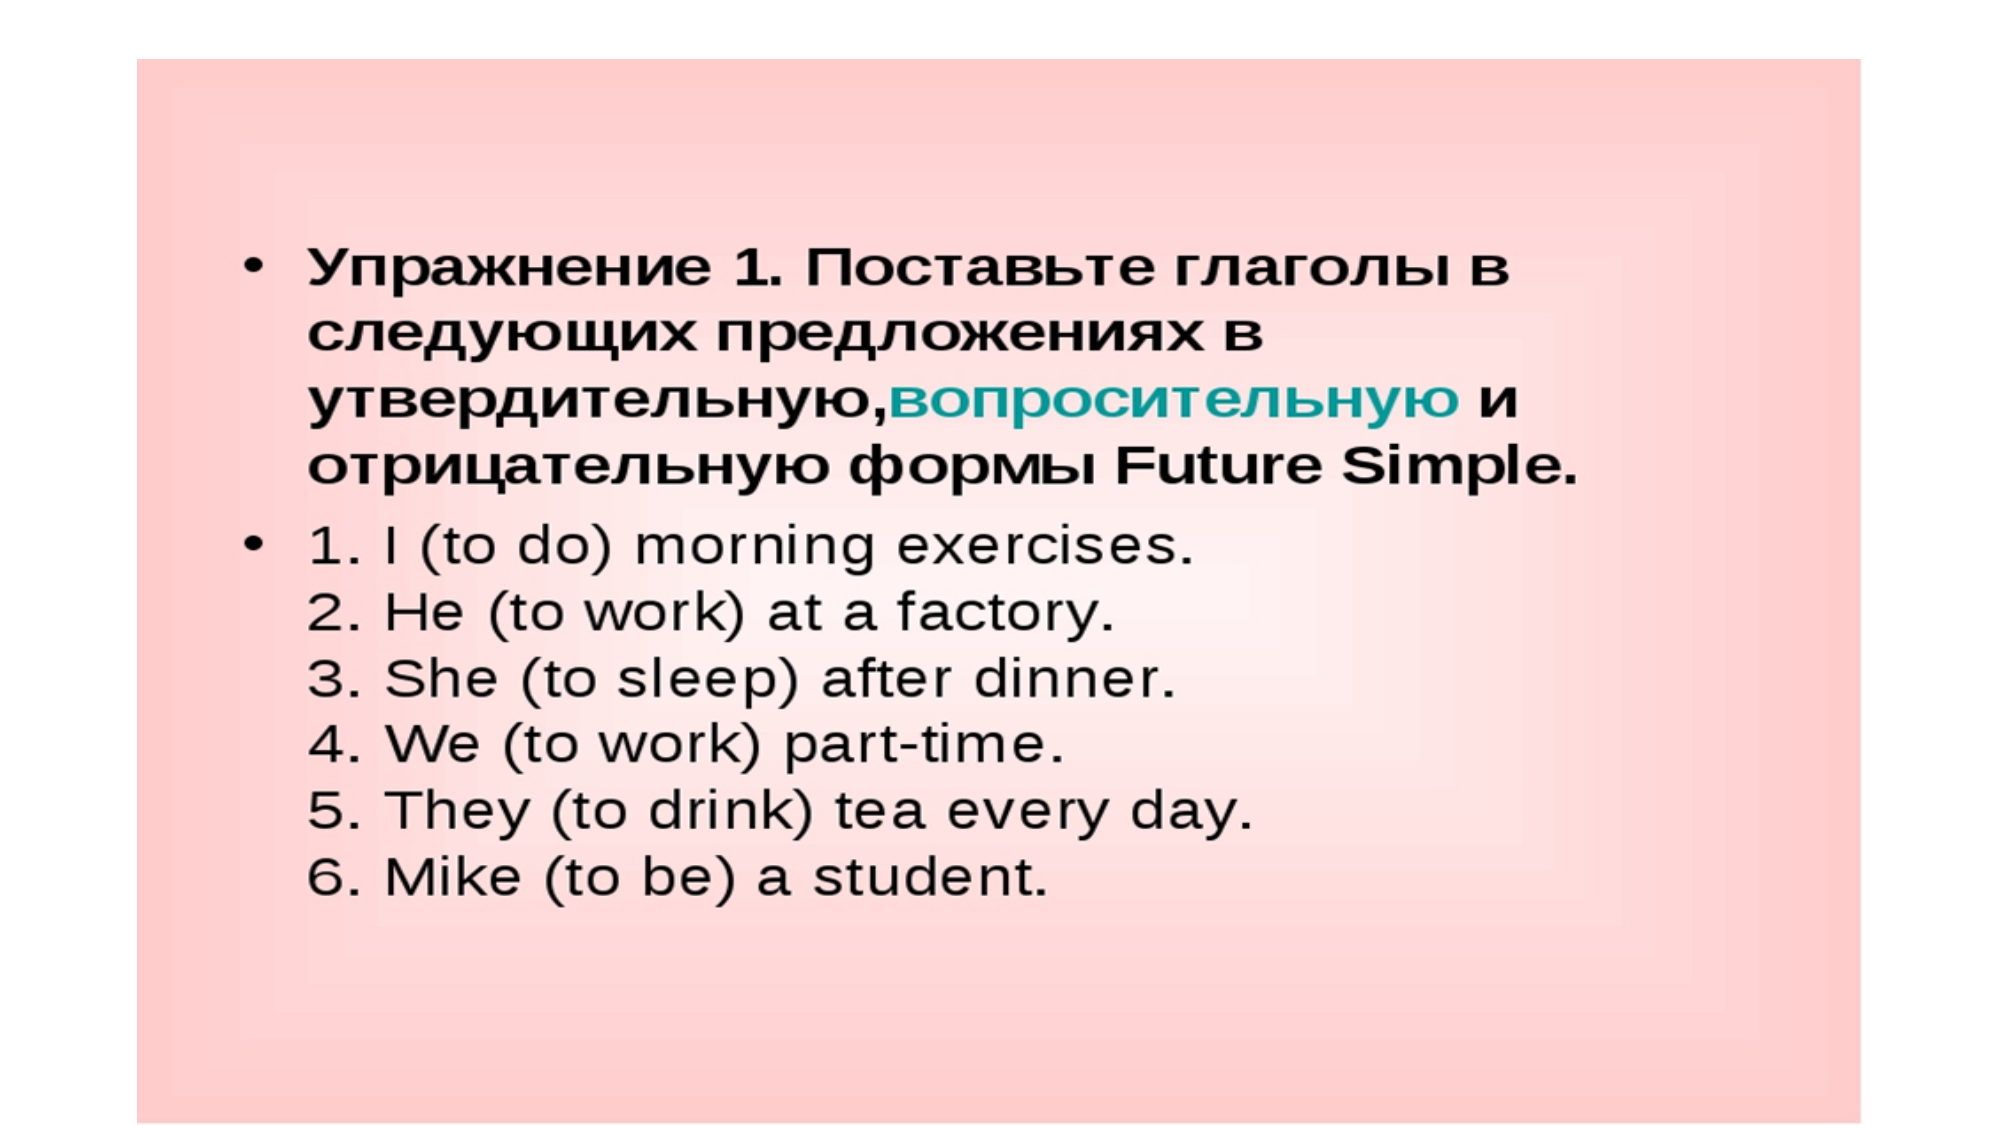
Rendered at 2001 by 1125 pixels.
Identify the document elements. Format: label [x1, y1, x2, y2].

list [137, 59, 1863, 1125]
